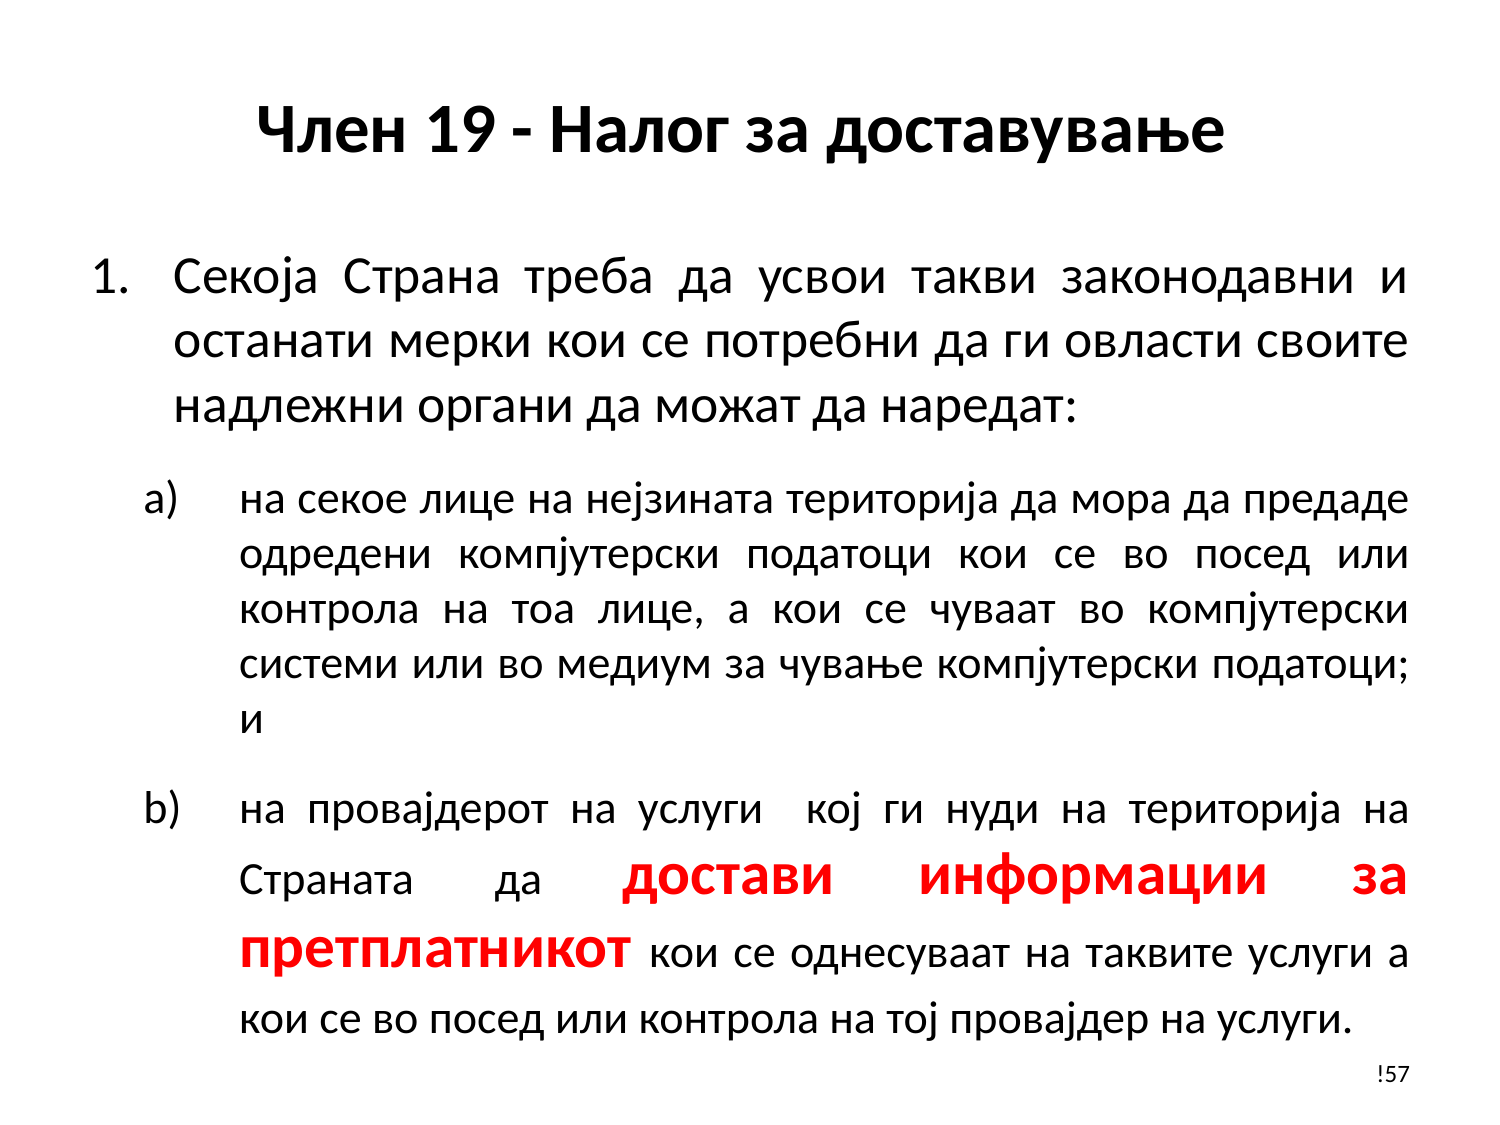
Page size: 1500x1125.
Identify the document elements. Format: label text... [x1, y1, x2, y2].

list Секоја Страна треба да усвои такви законодавни и останати мерки кои се потребни да ги овласти своите надлежни органи да можат да наредат: на секое лице на нејзината територија да мора да предаде одредени компјутерски податоци кои се во посед или контрола на тоа лице, а кои се чуваат во компјутерски системи или во медиум за чување компјутерски податоци; и на провајдерот на услуги кој ги нуди на територија на Страната да достави информации за претплатникот кои се однесуваат на таквите услуги а кои се во посед или контрола на тој провајдер на услуги. [74, 232, 1426, 1053]
title Член 19 - Налог за доставување [74, 44, 1426, 204]
slide_number !57 [1074, 1042, 1425, 1103]
